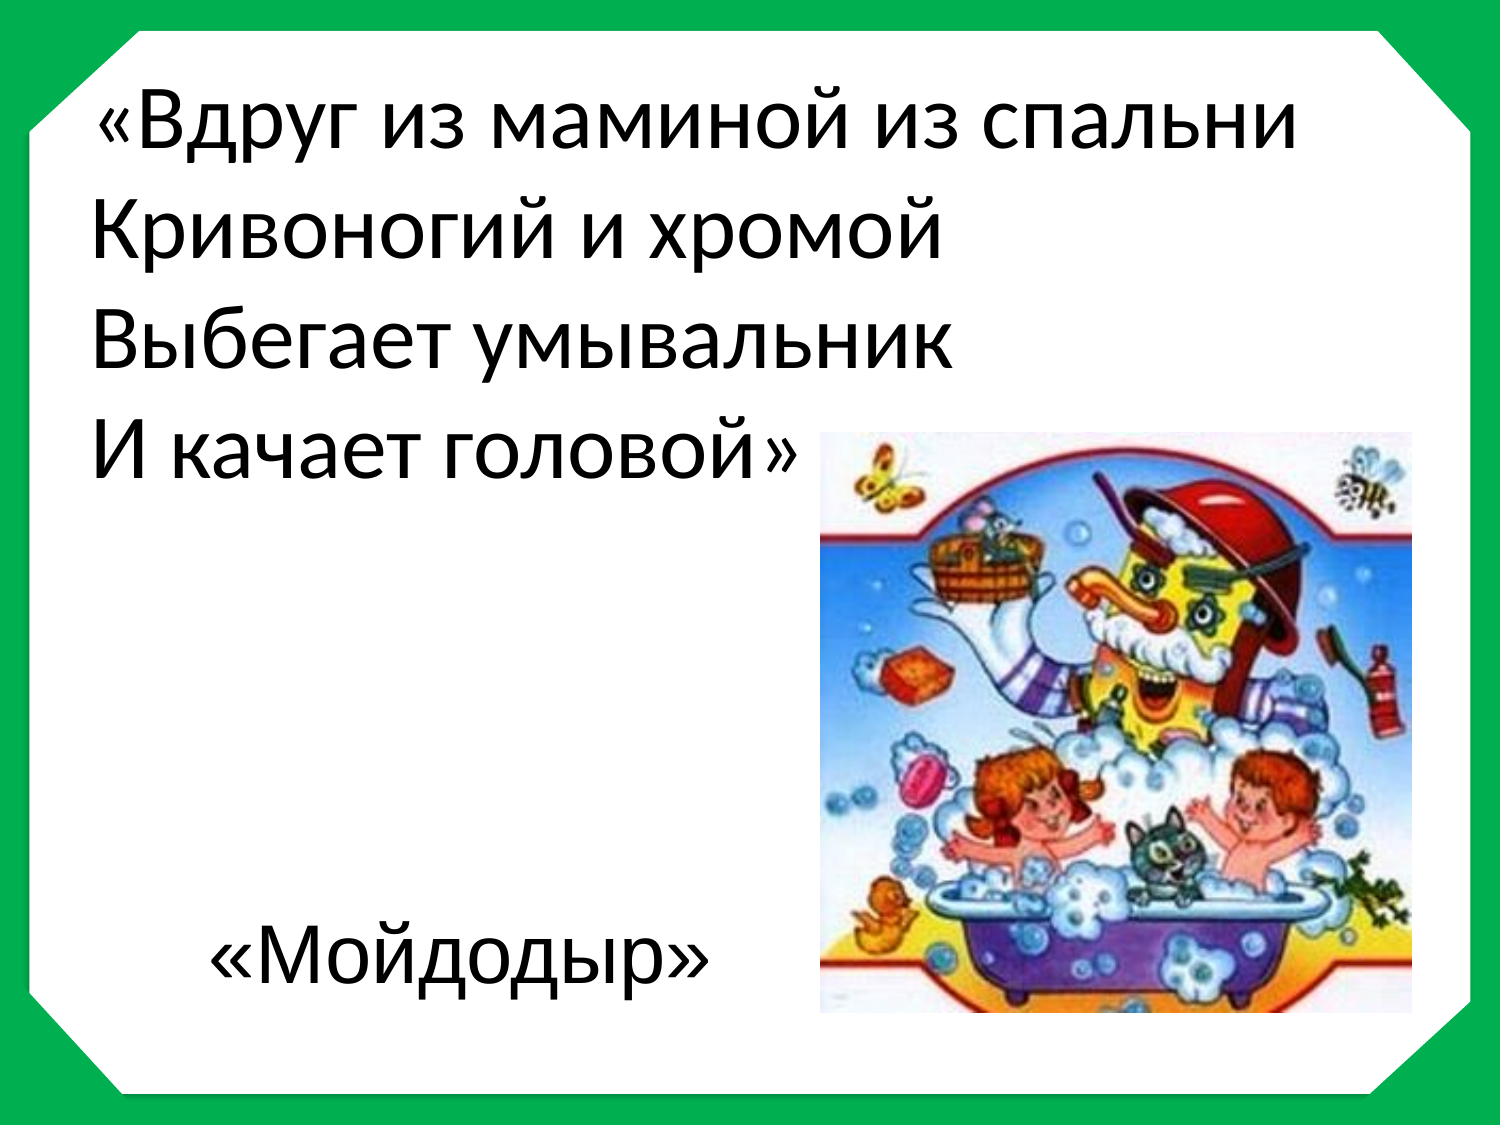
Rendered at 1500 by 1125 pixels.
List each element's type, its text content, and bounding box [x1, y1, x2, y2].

text_box «Мойдодыр» [123, 893, 798, 1008]
title «Вдруг из маминой из спальни Кривоногий и хромой Выбегает умывальник И качает головой» [74, 77, 1426, 587]
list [820, 432, 1412, 1013]
